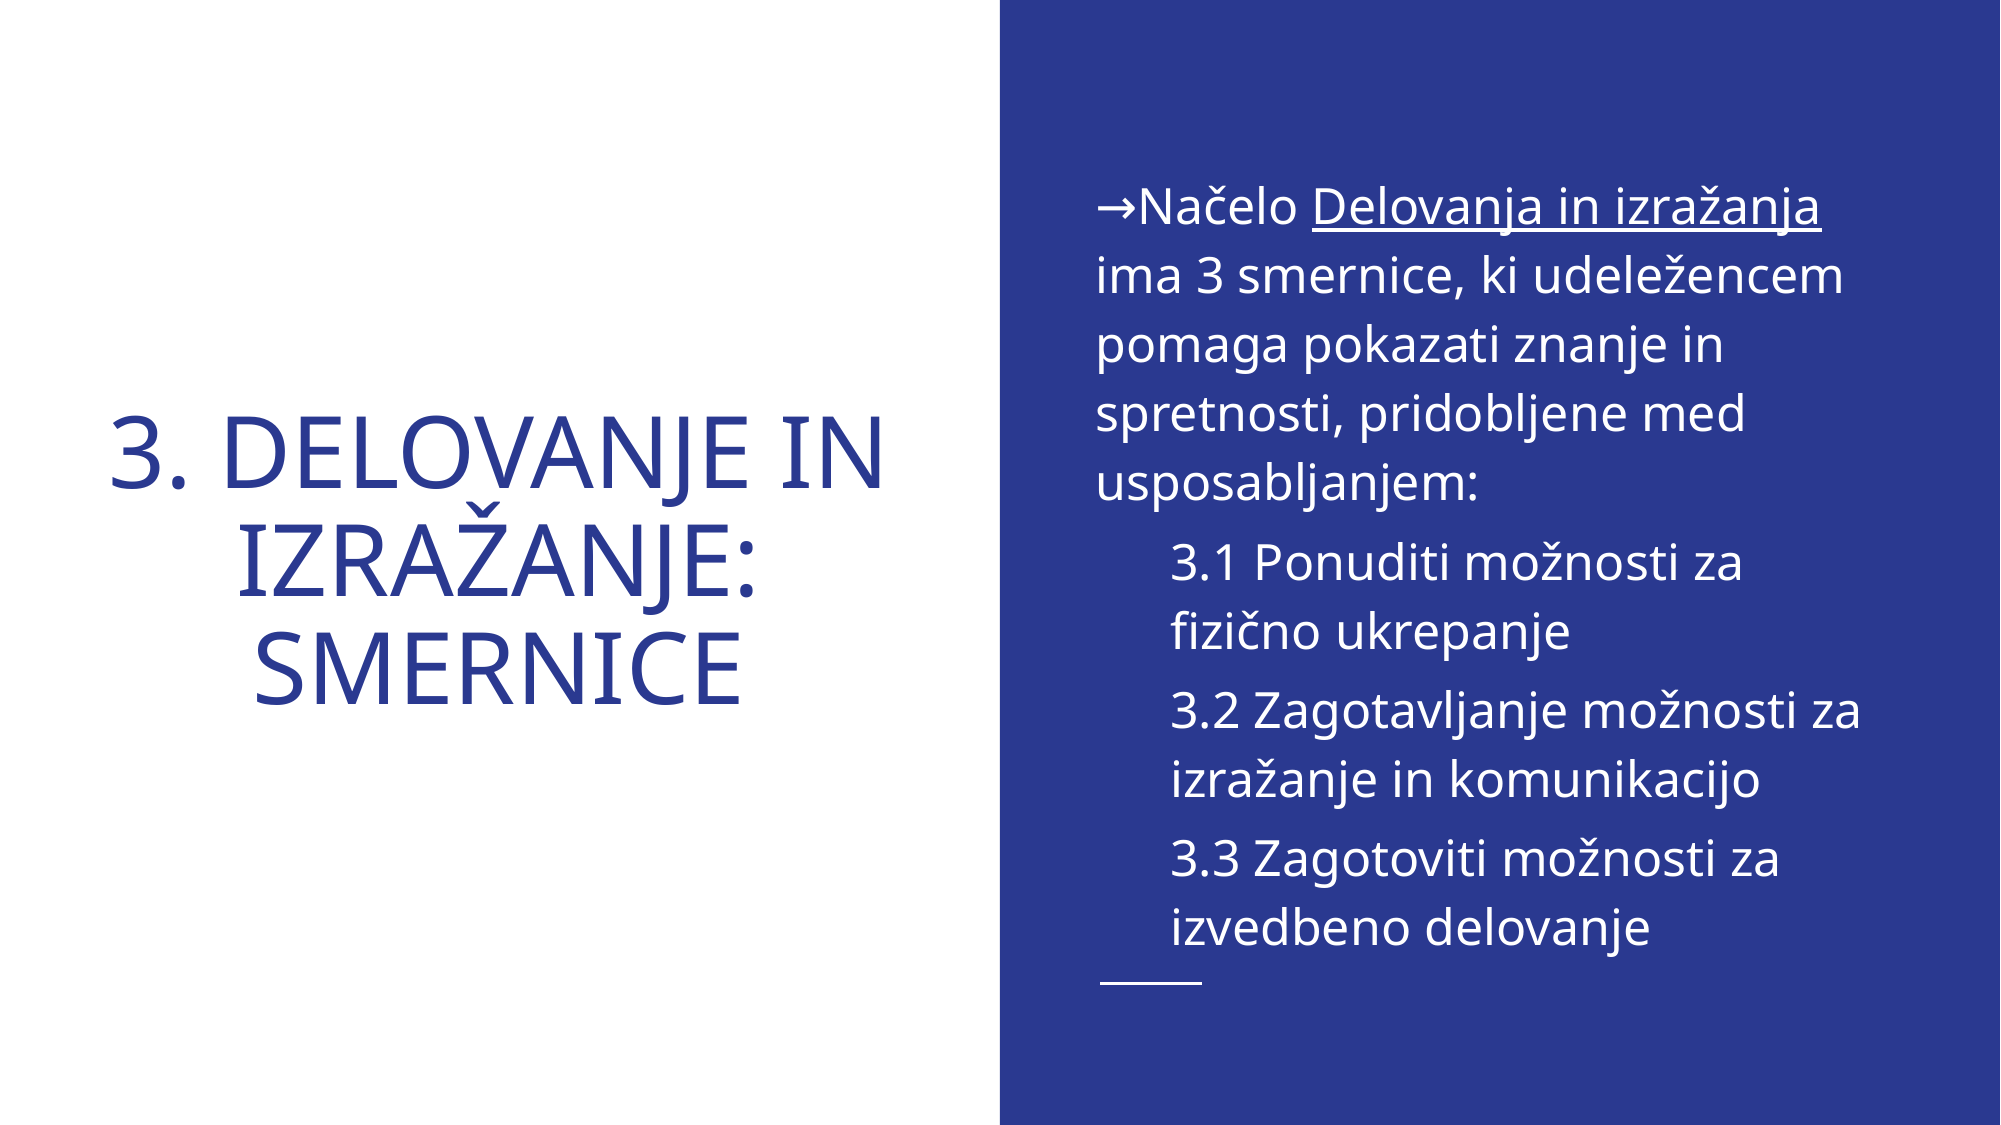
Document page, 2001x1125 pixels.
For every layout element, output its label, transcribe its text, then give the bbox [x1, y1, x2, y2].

title 3. DELOVANJE IN IZRAŽANJE: SMERNICE [56, 391, 942, 734]
list →Načelo Delovanja in izražanja ima 3 smernice, ki udeležencem pomaga pokazati znanje in spretnosti, pridobljene med usposabljanjem: 3.1 Ponuditi možnosti za fizično ukrepanje 3.2 Zagotavljanje možnosti za izražanje in komunikacijo 3.3 Zagotoviti možnosti za izvedbeno delovanje [1080, 158, 1920, 967]
